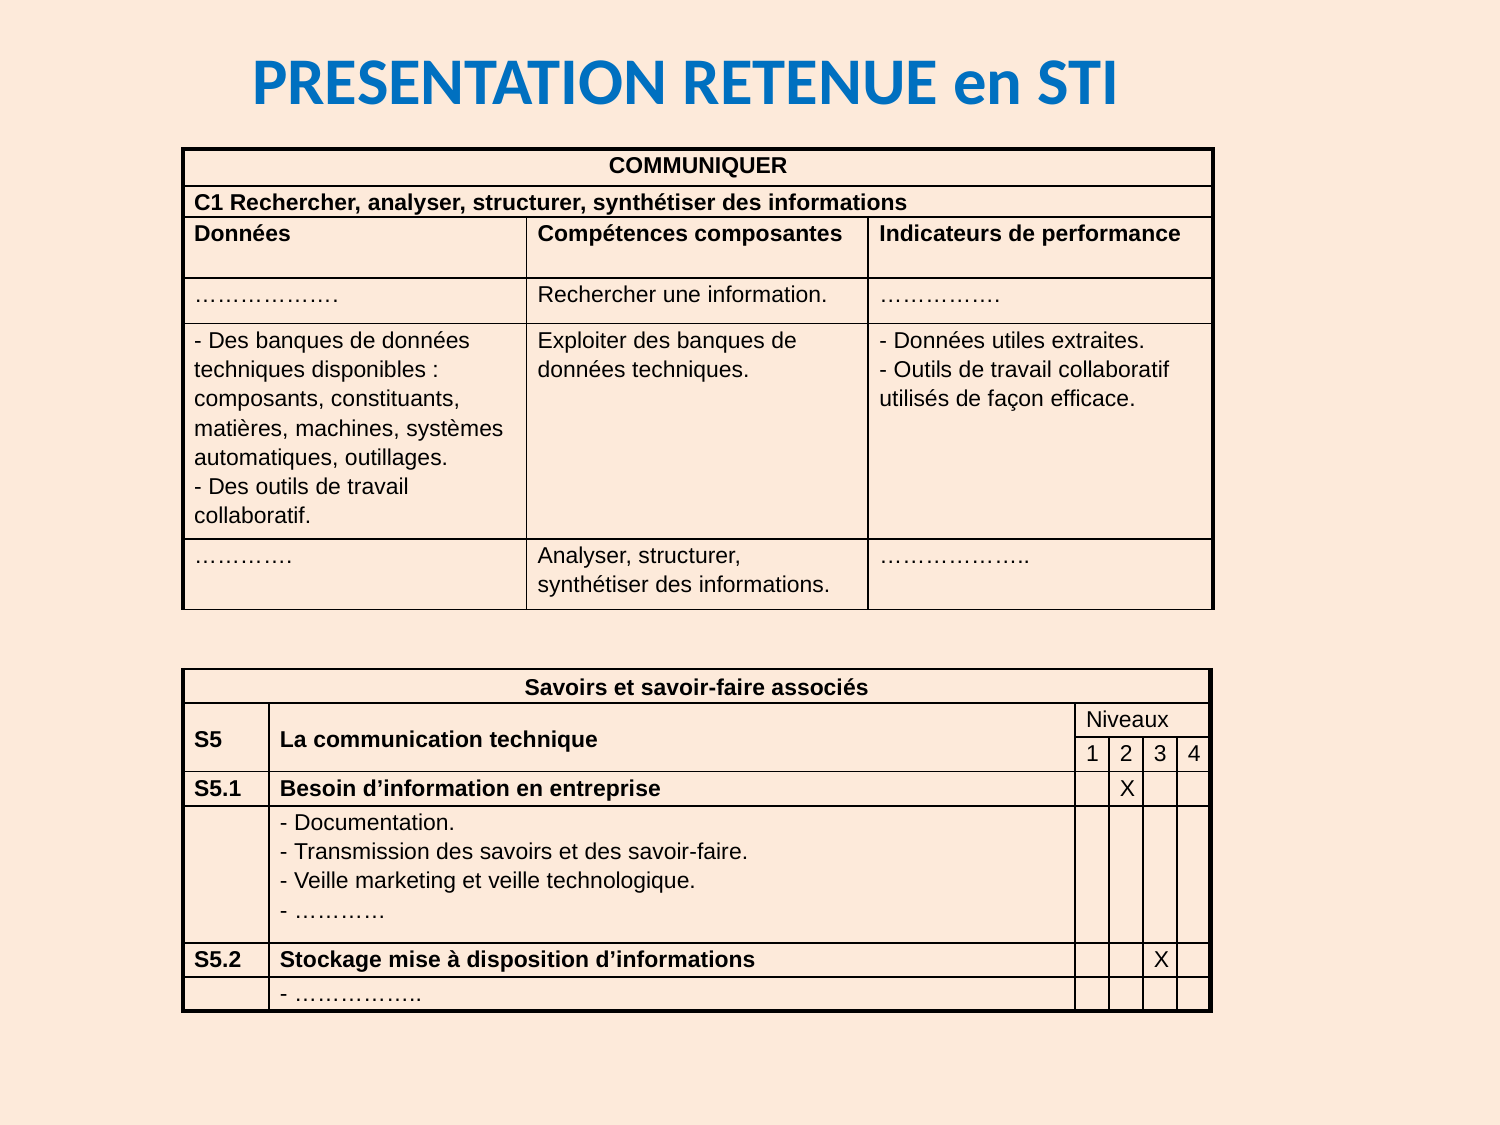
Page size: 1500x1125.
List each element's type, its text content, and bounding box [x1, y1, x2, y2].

table_cell [1144, 807, 1176, 942]
table_cell [1076, 807, 1108, 942]
table_cell - …………….. [270, 978, 1074, 1009]
table_cell [1178, 807, 1208, 942]
table_cell [1178, 978, 1208, 1009]
table_cell X [1144, 944, 1176, 976]
table_cell Données [185, 218, 526, 277]
table_cell Analyser, structurer, synthétiser des informations. [527, 540, 867, 609]
table_cell [1144, 978, 1176, 1009]
table_cell [1076, 978, 1108, 1009]
table_cell Besoin d’information en entreprise [270, 772, 1074, 805]
table_cell [1144, 772, 1176, 805]
table_cell S5.2 [185, 944, 268, 976]
table_cell Niveaux [1076, 704, 1208, 736]
table_cell …………. [185, 540, 526, 609]
table_cell [1110, 807, 1142, 942]
table_cell Stockage mise à disposition d’informations [270, 944, 1074, 976]
table_cell - Données utiles extraites. - Outils de travail collaboratif utilisés de façon efficace. [869, 324, 1211, 538]
table_cell [1178, 772, 1208, 805]
table_cell 3 [1144, 738, 1176, 771]
table_cell 1 [1076, 738, 1108, 771]
table_cell 4 [1178, 738, 1208, 771]
table_cell [1110, 978, 1142, 1009]
table_cell Exploiter des banques de données techniques. [527, 324, 867, 538]
table_cell X [1110, 772, 1142, 805]
table_cell [1076, 944, 1108, 976]
table_cell [1178, 944, 1208, 976]
table_cell - Documentation. - Transmission des savoirs et des savoir-faire. - Veille marketing et veille technologique. - ………… [270, 807, 1074, 942]
table_header COMMUNIQUER [185, 151, 1211, 185]
table_cell [1110, 944, 1142, 976]
table_cell Indicateurs de performance [869, 218, 1211, 277]
table_cell - Des banques de données techniques disponibles : composants, constituants, matières, machines, systèmes automatiques, outillages. - Des outils de travail collaboratif. [185, 324, 526, 538]
table_cell [1076, 772, 1108, 805]
table_header Savoirs et savoir-faire associés [185, 670, 1208, 702]
table_cell Rechercher une information. [527, 279, 867, 323]
table_cell La communication technique [270, 704, 1074, 771]
table_cell 2 [1110, 738, 1142, 771]
table_cell S5.1 [185, 772, 268, 805]
table_cell [185, 807, 268, 942]
table_cell S5 [185, 704, 268, 771]
table_cell ………………. [185, 279, 526, 323]
table_cell Compétences composantes [527, 218, 867, 277]
table_cell C1 Rechercher, analyser, structurer, synthétiser des informations [185, 187, 1211, 216]
text_box PRESENTATION RETENUE en STI [237, 30, 1230, 126]
table_cell ……………….. [869, 540, 1211, 609]
table_cell ……………. [869, 279, 1211, 323]
table_cell [185, 978, 268, 1009]
